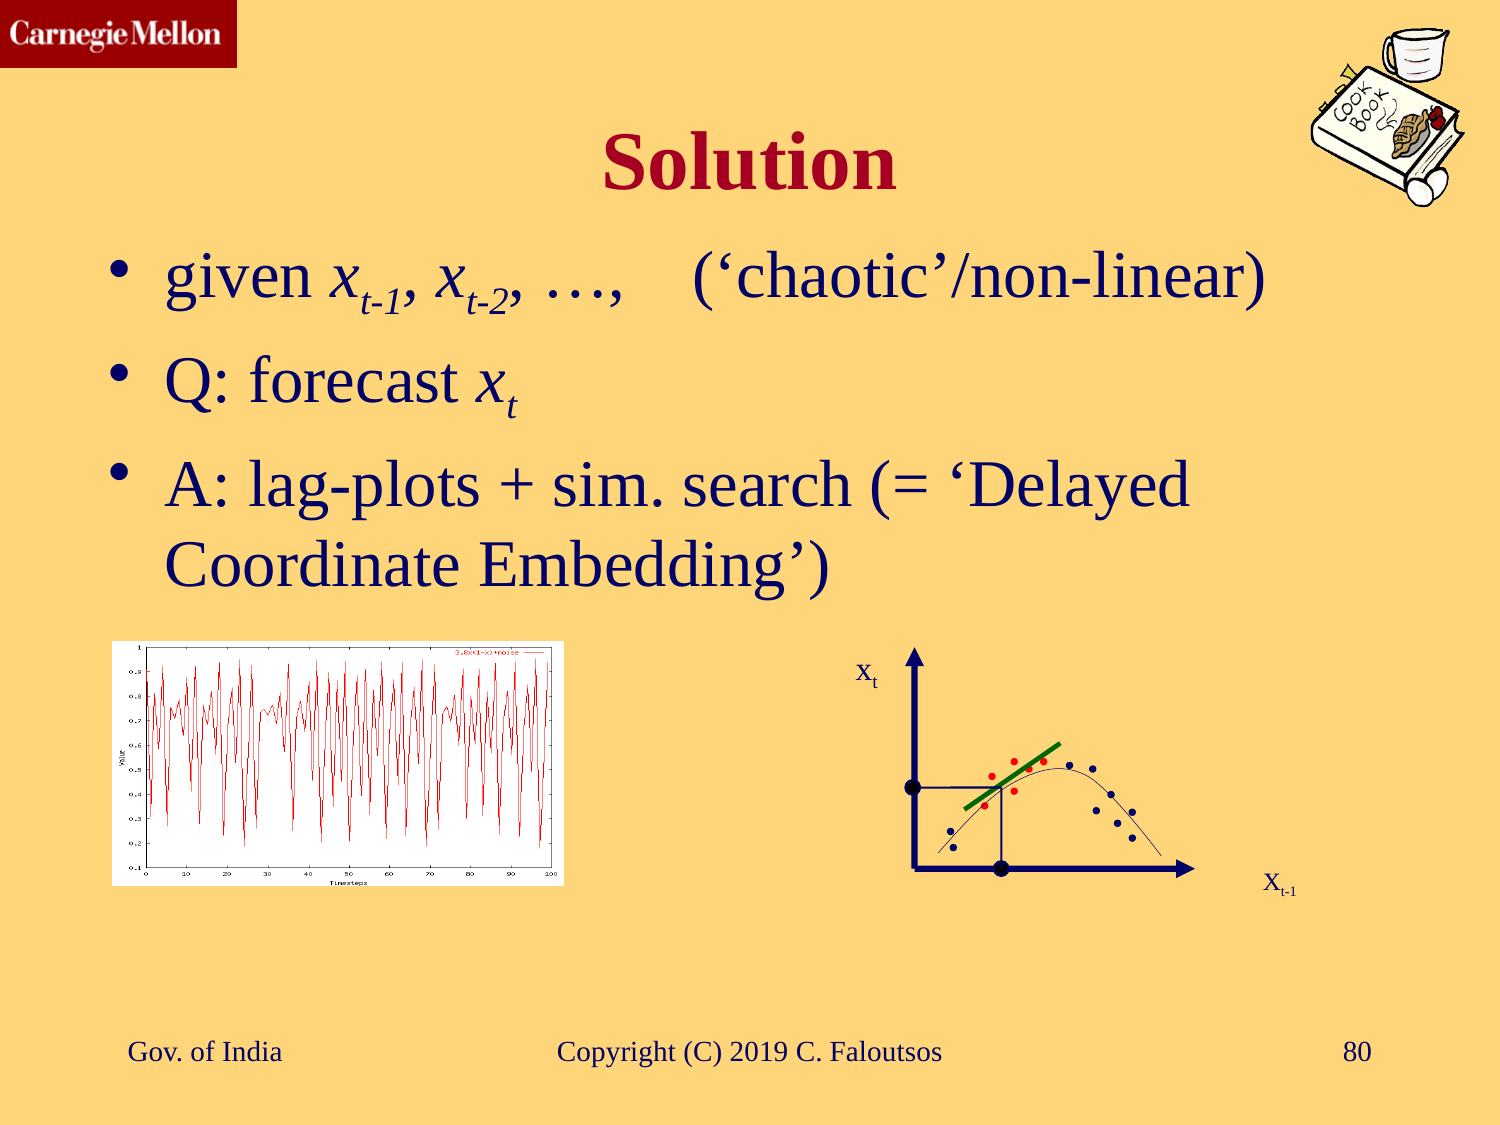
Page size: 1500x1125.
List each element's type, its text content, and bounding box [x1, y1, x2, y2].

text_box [386, 555, 408, 586]
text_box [363, 555, 379, 585]
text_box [555, 475, 575, 506]
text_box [1160, 460, 1186, 506]
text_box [732, 555, 748, 585]
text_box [481, 543, 515, 585]
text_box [406, 475, 433, 506]
picture [1305, 24, 1470, 211]
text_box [811, 541, 827, 598]
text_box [1131, 475, 1155, 506]
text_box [458, 475, 478, 506]
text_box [704, 556, 713, 585]
slide_number Gov. of India [112, 1024, 426, 1101]
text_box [476, 372, 504, 401]
text_box given xt-1, xt-2, …, (‘chaotic’/non-linear) Q: forecast xt A: lag-plots + sim. search (= ‘Delayed Coordinate Embedding’) [93, 223, 1445, 361]
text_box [582, 476, 591, 505]
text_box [1019, 475, 1043, 506]
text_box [756, 553, 783, 600]
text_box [820, 460, 830, 505]
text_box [722, 556, 730, 585]
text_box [167, 463, 209, 505]
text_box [793, 475, 817, 506]
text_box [832, 475, 848, 505]
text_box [218, 371, 224, 378]
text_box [780, 475, 788, 482]
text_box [212, 555, 239, 586]
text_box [770, 476, 779, 505]
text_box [825, 639, 1354, 919]
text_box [417, 371, 437, 402]
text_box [301, 540, 327, 586]
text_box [353, 556, 361, 585]
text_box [251, 361, 268, 401]
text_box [269, 475, 291, 506]
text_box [388, 371, 410, 402]
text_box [328, 371, 352, 402]
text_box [636, 540, 662, 586]
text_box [167, 542, 204, 586]
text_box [316, 371, 324, 378]
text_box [279, 556, 288, 585]
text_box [441, 365, 457, 402]
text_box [521, 556, 530, 585]
footer Copyright (C) 2019 C. Faloutsos [512, 1024, 988, 1101]
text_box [273, 371, 300, 402]
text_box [335, 556, 344, 585]
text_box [872, 462, 889, 519]
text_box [600, 476, 609, 505]
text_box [353, 475, 381, 520]
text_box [387, 460, 398, 505]
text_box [332, 488, 348, 492]
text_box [218, 475, 224, 482]
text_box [971, 463, 1013, 506]
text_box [245, 555, 272, 586]
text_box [414, 549, 430, 586]
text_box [953, 464, 960, 478]
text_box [1096, 476, 1125, 520]
picture [112, 640, 564, 886]
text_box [741, 475, 763, 506]
slide_number 80 [1074, 1024, 1388, 1101]
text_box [654, 500, 661, 506]
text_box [300, 473, 327, 520]
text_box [607, 555, 631, 586]
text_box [434, 555, 458, 586]
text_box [670, 540, 696, 586]
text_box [1067, 475, 1089, 506]
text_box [1048, 460, 1059, 505]
picture [0, 0, 237, 68]
title Solution [112, 99, 1300, 213]
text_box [250, 460, 261, 505]
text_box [531, 555, 565, 585]
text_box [711, 475, 735, 506]
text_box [289, 555, 297, 562]
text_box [438, 469, 454, 506]
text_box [571, 540, 600, 586]
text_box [167, 361, 210, 412]
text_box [794, 542, 801, 556]
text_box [685, 475, 705, 506]
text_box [306, 372, 315, 401]
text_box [358, 371, 382, 402]
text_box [610, 475, 644, 505]
